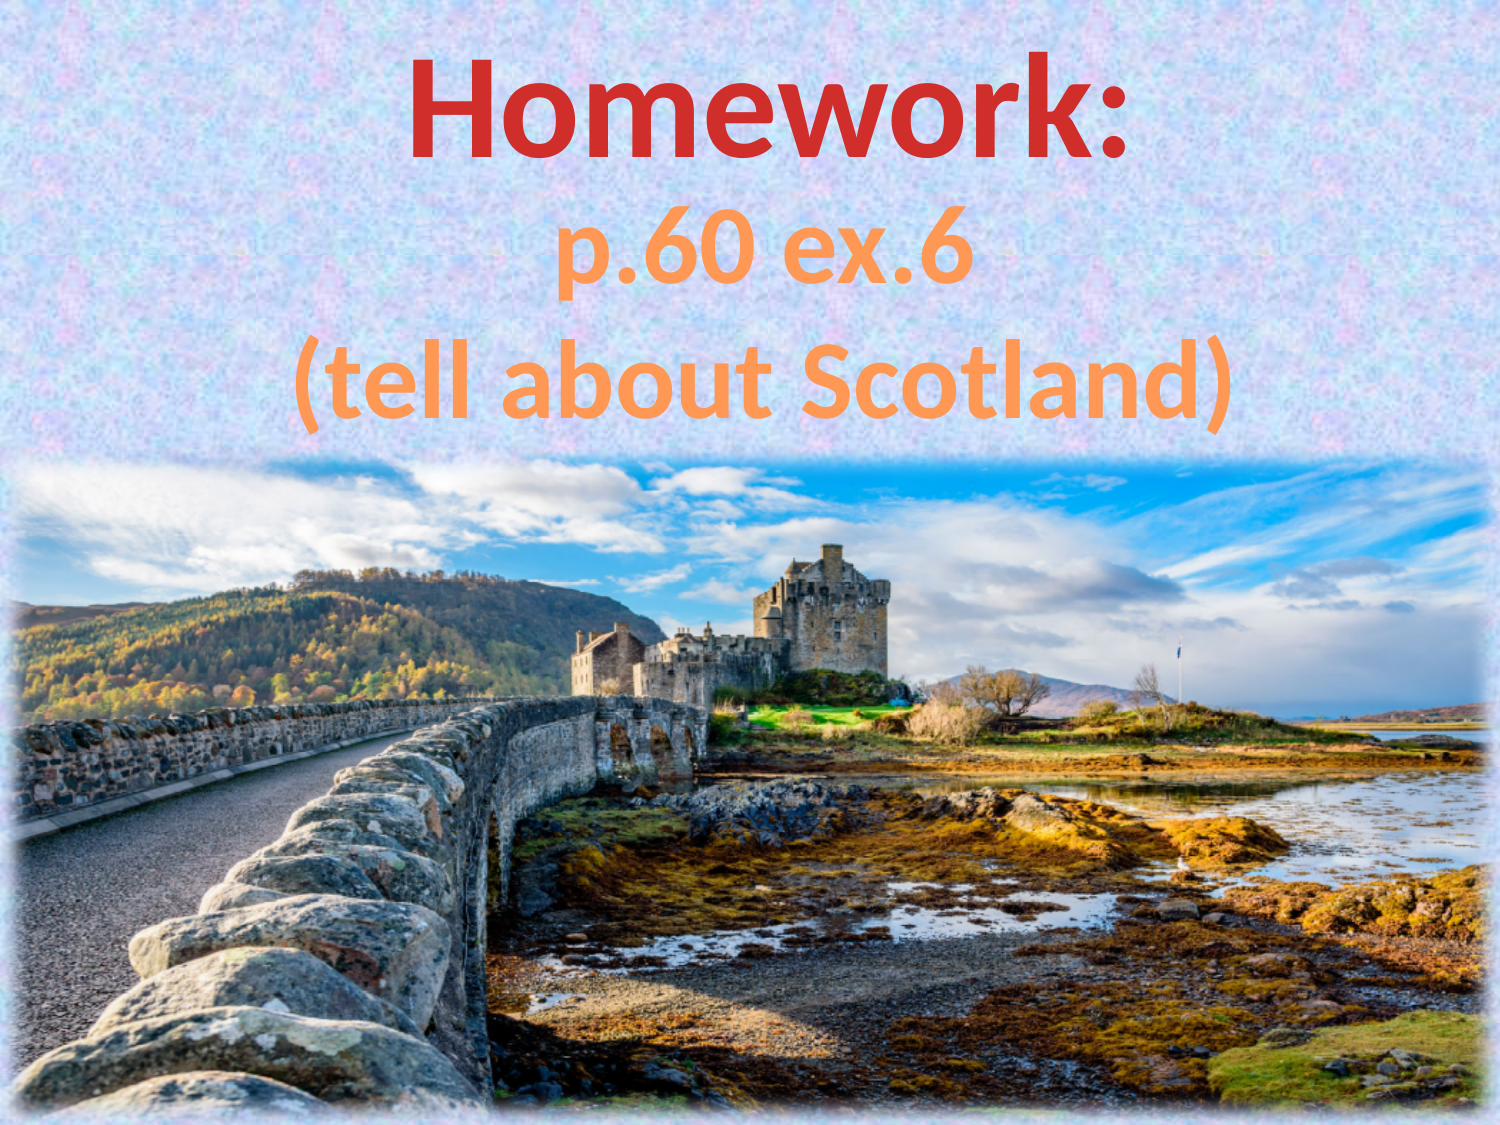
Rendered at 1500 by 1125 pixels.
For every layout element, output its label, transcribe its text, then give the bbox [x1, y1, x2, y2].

picture [0, 0, 1500, 1125]
text_box Homework: [390, 0, 1151, 163]
text_box p.60 ex.6 (tell about Scotland) [274, 163, 1254, 443]
